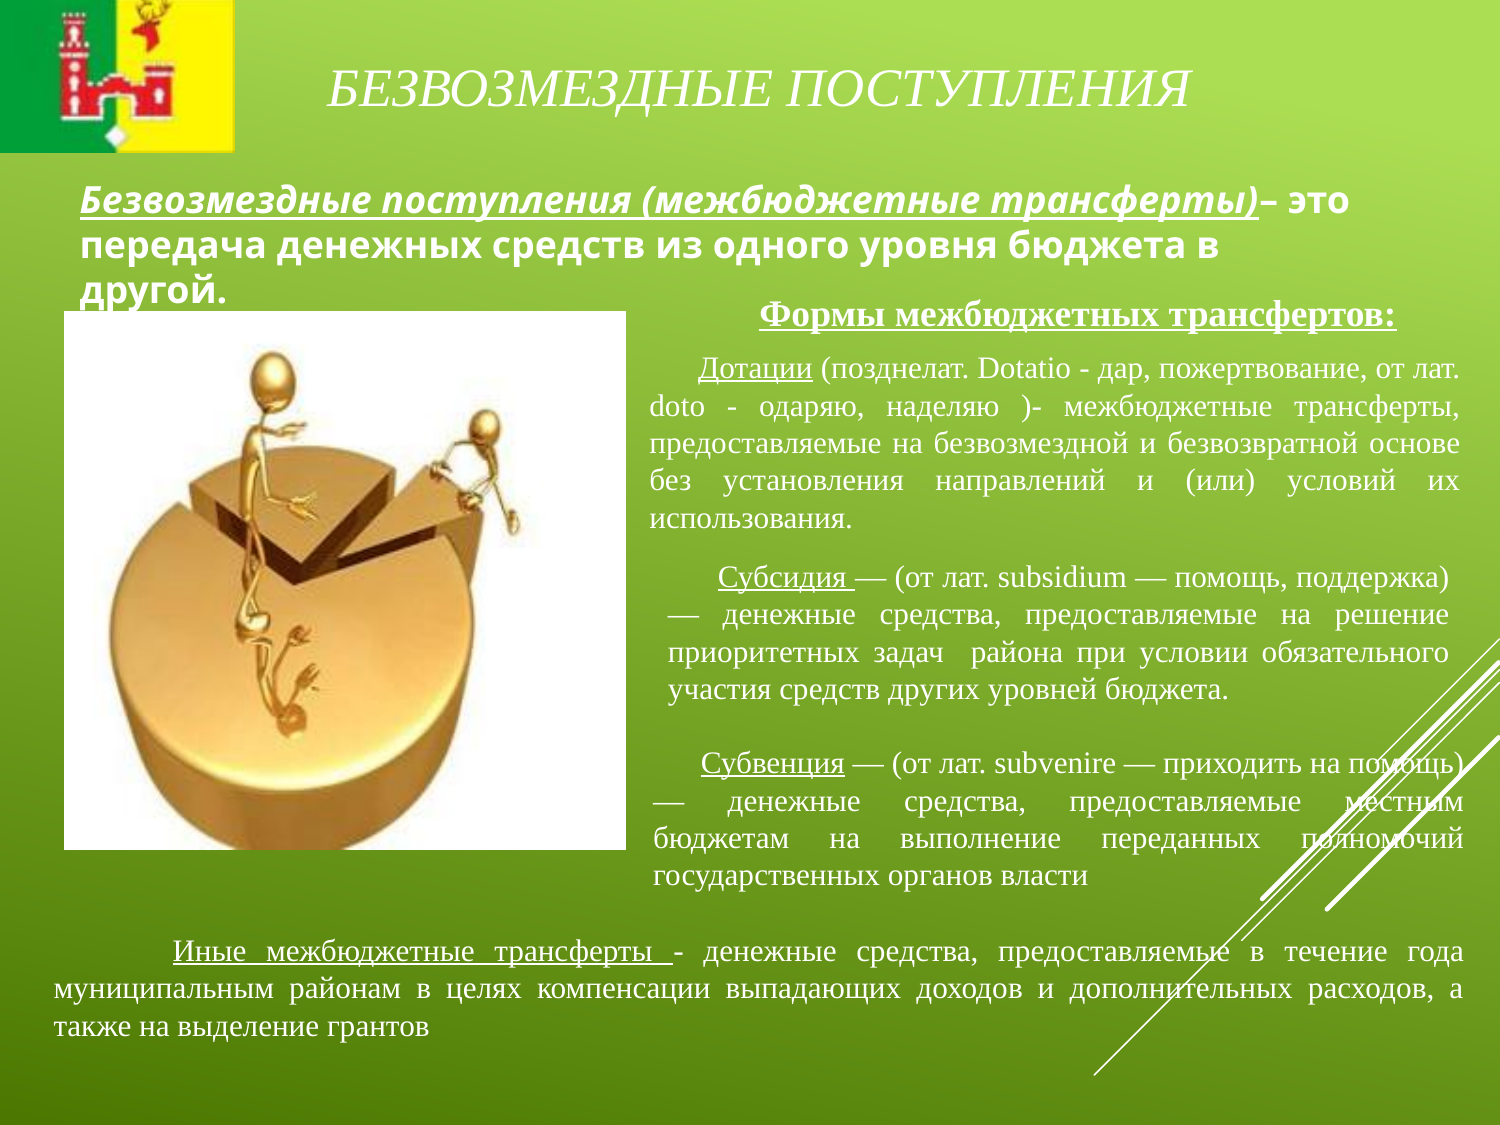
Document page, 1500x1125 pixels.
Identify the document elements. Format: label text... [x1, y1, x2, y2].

text_box Субвенция — (от лат. subvenire — приходить на помощь) — денежные средства, предоставляемые местным бюджетам на выполнение переданных полномочий государственных органов власти [638, 734, 1480, 900]
text_box Иные межбюджетные трансферты - денежные средства, предоставляемые в течение года муниципальным районам в целях компенсации выпадающих доходов и дополнительных расходов, а также на выделение грантов [38, 922, 1480, 1050]
text_box Безвозмездные поступления (межбюджетные трансферты)– это передача денежных средств из одного уровня бюджета в другой. [64, 168, 1386, 319]
picture [0, 0, 235, 153]
picture [64, 311, 626, 850]
title Безвозмездные поступления [312, 1, 1500, 168]
text_box Формы межбюджетных трансфертов: [629, 281, 1471, 342]
text_box Субсидия — (от лат. subsidium — помощь, поддержка) — денежные средства, предоставляемые на решение приоритетных задач района при условии обязательного участия средств других уровней бюджета. [653, 548, 1465, 714]
text_box Дотации (позднелат. Dotatio - дар, пожертвование, от лат. doto - одаряю, наделяю )- межбюджетные трансферты, предоставляемые на безвозмездной и безвозвратной основе без установления направлений и (или) условий их использования. [634, 339, 1476, 582]
